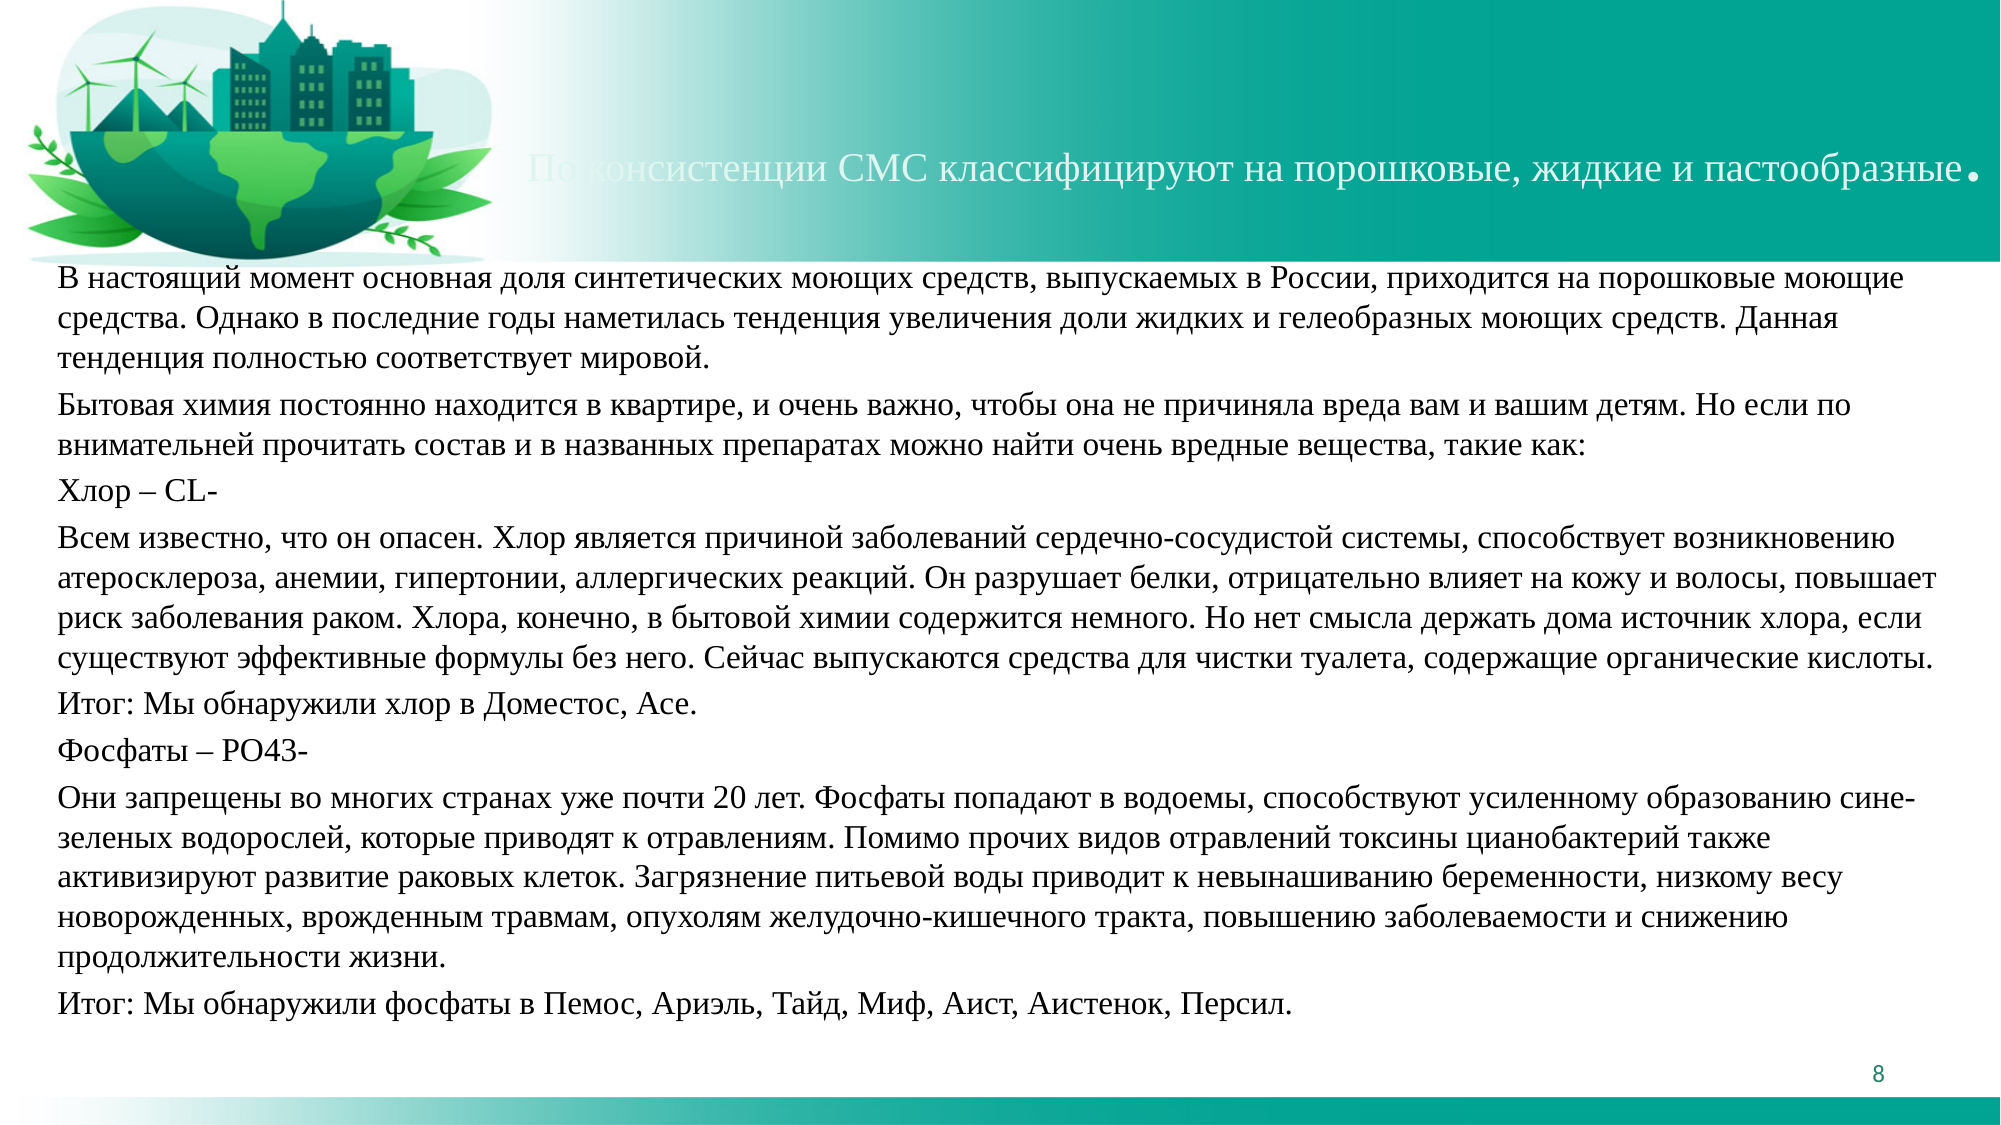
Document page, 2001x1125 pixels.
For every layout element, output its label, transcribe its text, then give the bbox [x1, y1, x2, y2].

picture [0, 0, 2001, 1125]
title По консистенции СМС классифицируют на порошковые, жидкие и пастообразные. [511, 88, 2000, 208]
slide_number 8 [1433, 1042, 1900, 1103]
list В настоящий момент основная доля синтетических моющих средств, выпускаемых в России, приходится на порошковые моющие средства. Однако в последние годы наметилась тенденция увеличения доли жидких и гелеобразных моющих средств. Данная тенденция полностью соответствует мировой. Бытовая химия постоянно находится в квартире, и очень важно, чтобы она не причиняла вреда вам и вашим детям. Но если по внимательней прочитать состав и в названных препаратах можно найти очень вредные вещества, такие как: Хлор – СL- Всем известно, что он опасен. Хлор является причиной заболеваний сердечно-сосудистой системы, способствует возникновению атеросклероза, анемии, гипертонии, аллергических реакций. Он разрушает белки, отрицательно влияет на кожу и волосы, повышает риск заболевания раком. Хлора, конечно, в бытовой химии содержится немного. Но нет смысла держать дома источник хлора, если существуют эффективные формулы без него. Сейчас выпускаются средства для чистки туалета, содержащие органические кислоты. Итог: Мы обнаружили хлор в Доместос, Асе. Фосфаты – PO43- Они запрещены во многих странах уже почти 20 лет. Фосфаты попадают в водоемы, способствуют усиленному образованию сине-зеленых водорослей, которые приводят к отравлениям. Помимо прочих видов отравлений токсины цианобактерий также активизируют развитие раковых клеток. Загрязнение питьевой воды приводит к невынашиванию беременности, низкому весу новорожденных, врожденным травмам, опухолям желудочно-кишечного тракта, повышению заболеваемости и снижению продолжительности жизни. Итог: Мы обнаружили фосфаты в Пемос, Ариэль, Тайд, Миф, Аист, Аистенок, Персил. [42, 248, 1964, 934]
